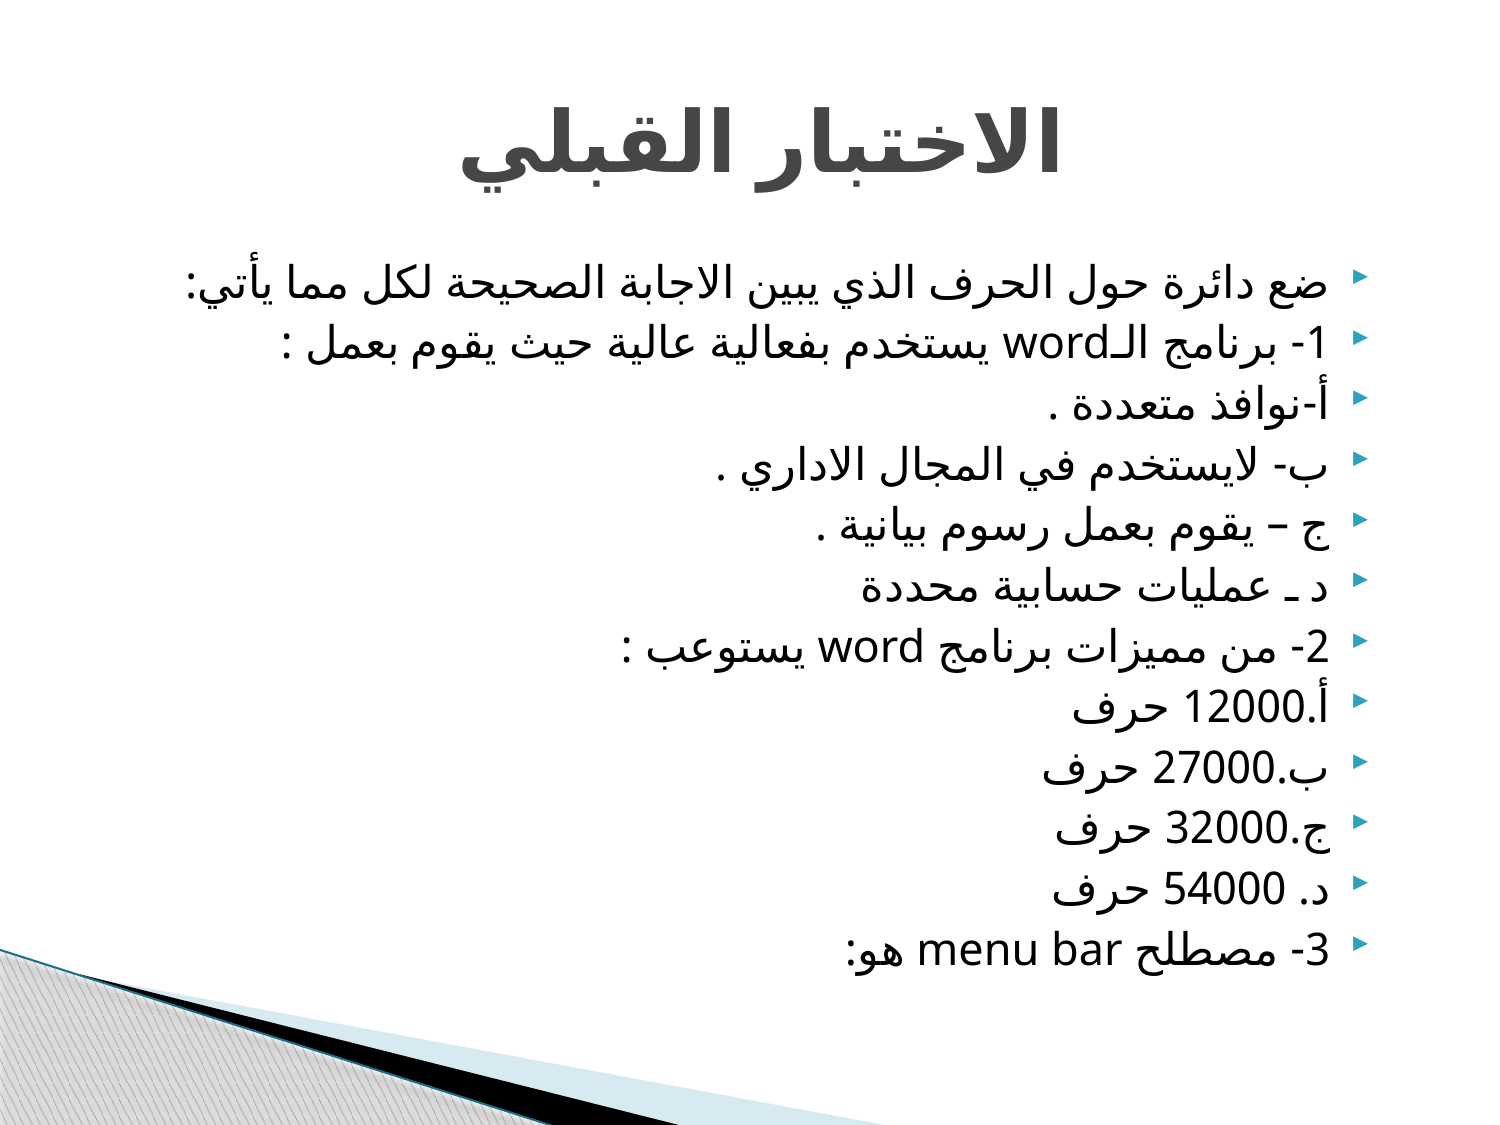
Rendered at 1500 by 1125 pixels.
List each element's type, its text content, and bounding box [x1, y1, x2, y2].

title الاختبار القبلي [75, 45, 1425, 233]
list ضع دائرة حول الحرف الذي يبين الاجابة الصحيحة لكل مما يأتي: 1- برنامج الـword يستخدم بفعالية عالية حيث يقوم بعمل : أ-نوافذ متعددة . ب- لايستخدم في المجال الاداري . ج – يقوم بعمل رسوم بيانية . د ـ عمليات حسابية محددة 2- من مميزات برنامج word يستوعب : أ.12000 حرف ب.27000 حرف ج.32000 حرف د. 54000 حرف 3- مصطلح menu bar هو: [46, 246, 1397, 989]
